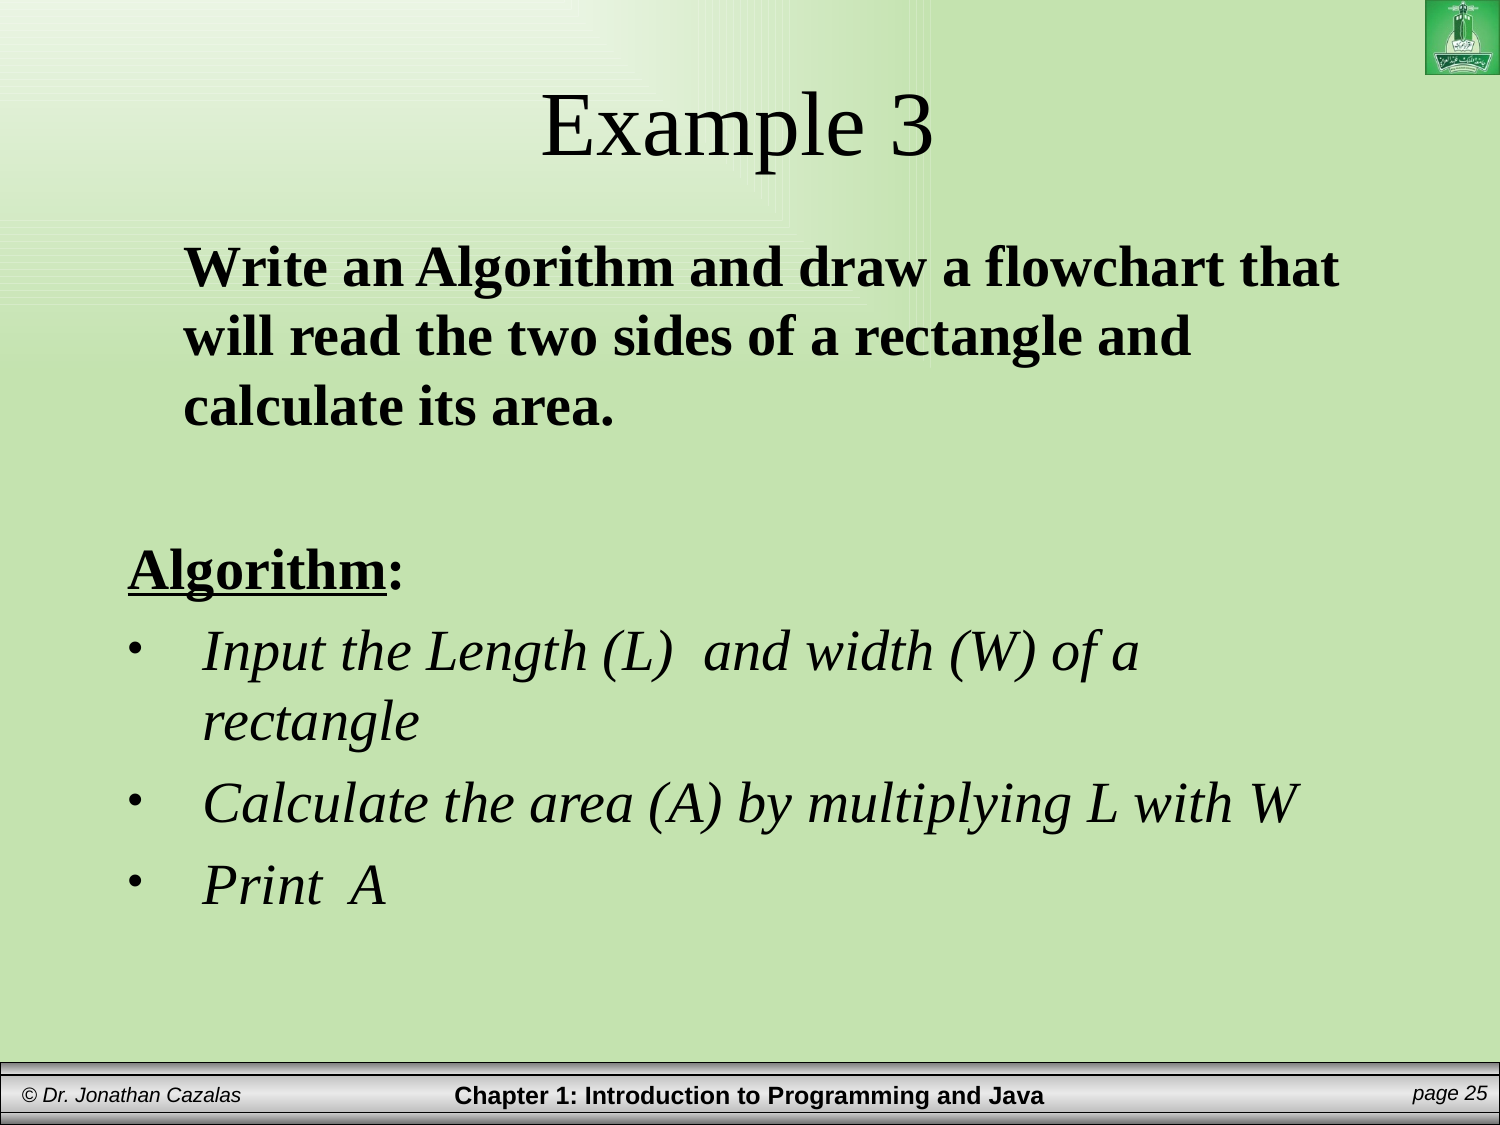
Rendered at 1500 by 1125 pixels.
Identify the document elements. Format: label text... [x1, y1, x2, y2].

title Example 3 [112, 26, 1388, 211]
picture [1425, 0, 1500, 75]
list Write an Algorithm and draw a flowchart that will read the two sides of a rectangle and calculate its area. Algorithm: Input the Length (L) and width (W) of a rectangle Calculate the area (A) by multiplying L with W Print A [112, 220, 1388, 947]
